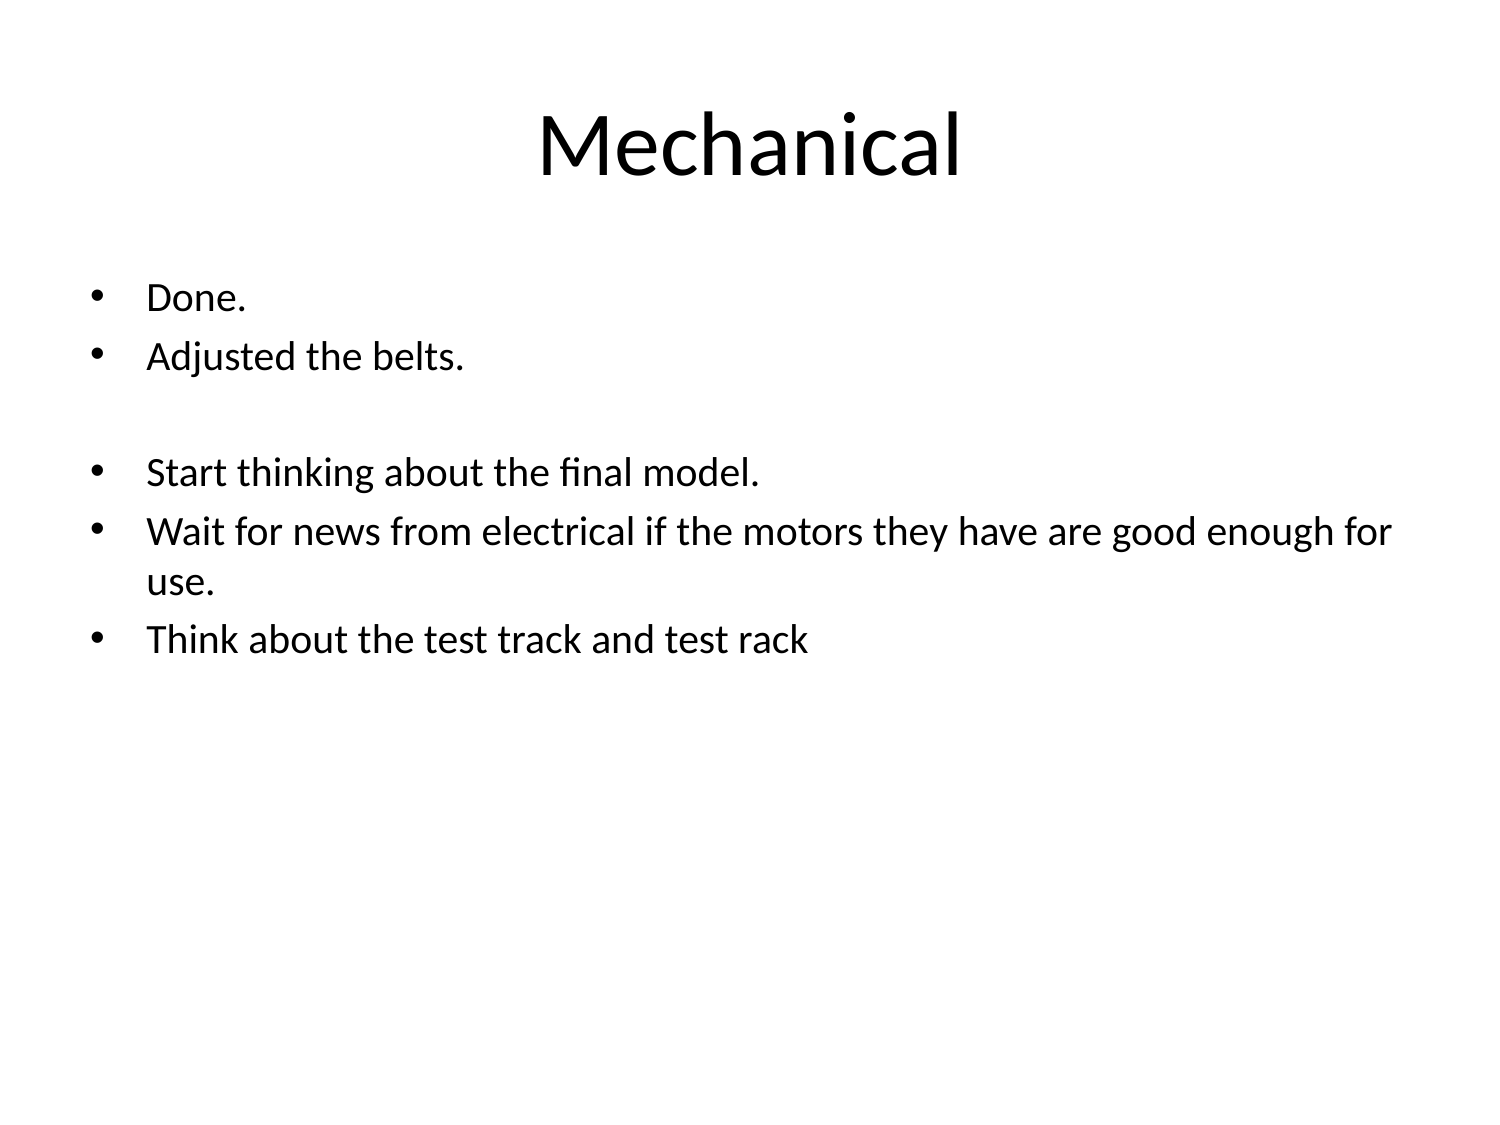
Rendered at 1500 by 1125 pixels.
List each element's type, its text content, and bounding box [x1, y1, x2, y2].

title Mechanical [75, 45, 1425, 233]
list Done. Adjusted the belts. Start thinking about the final model. Wait for news from electrical if the motors they have are good enough for use. Think about the test track and test rack [75, 262, 1425, 1005]
